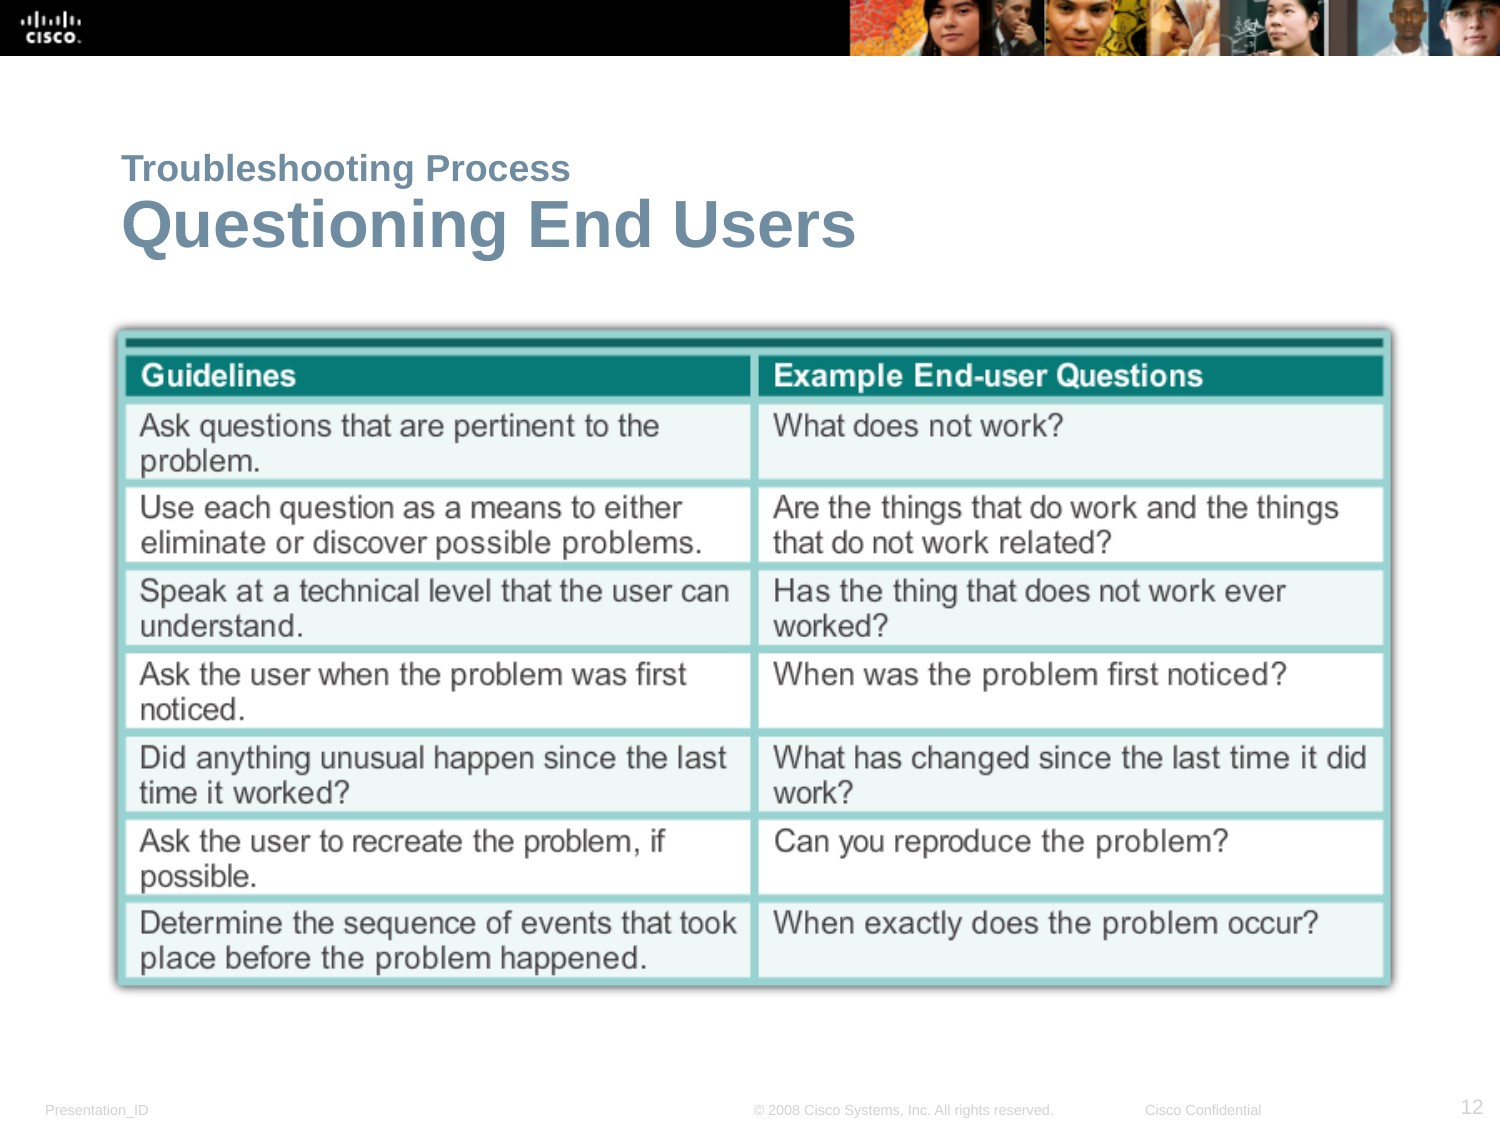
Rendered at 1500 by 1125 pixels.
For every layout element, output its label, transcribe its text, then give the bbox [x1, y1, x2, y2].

title Troubleshooting Process Questioning End Users [107, 130, 1444, 269]
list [107, 304, 1411, 1006]
picture [0, 0, 1500, 56]
